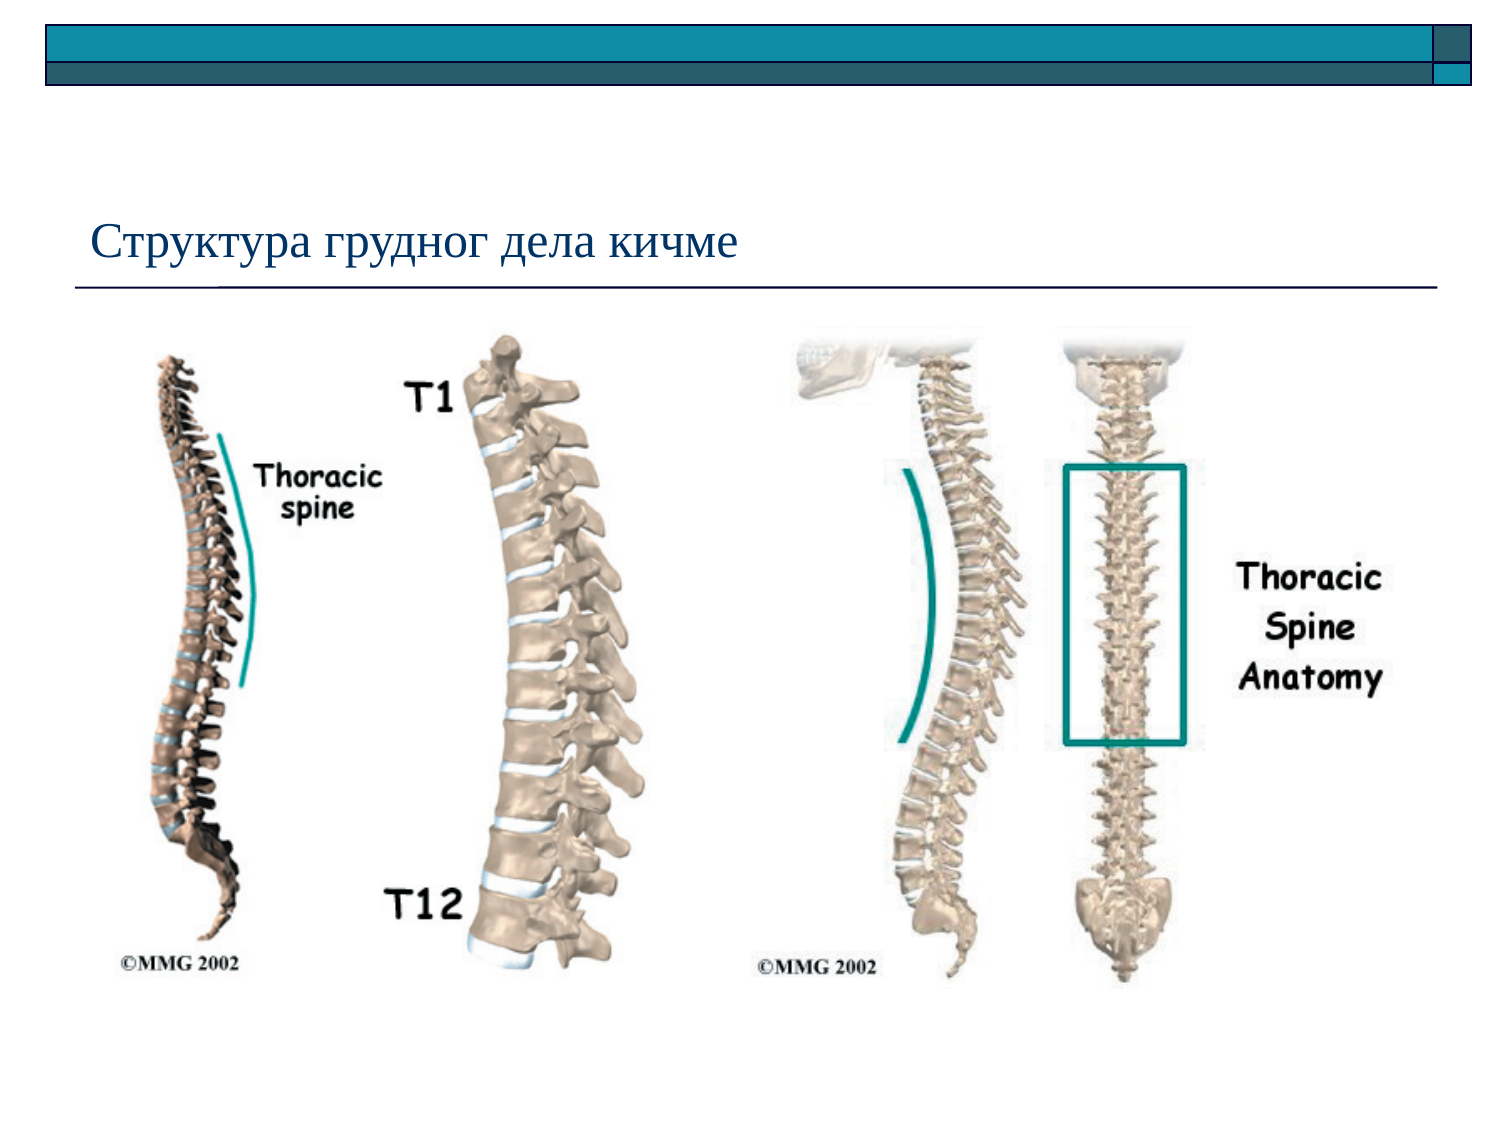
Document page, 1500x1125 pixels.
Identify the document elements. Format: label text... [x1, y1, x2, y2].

title Структура грудног дела кичме [75, 87, 1425, 275]
picture [749, 326, 1413, 990]
picture [88, 326, 725, 990]
